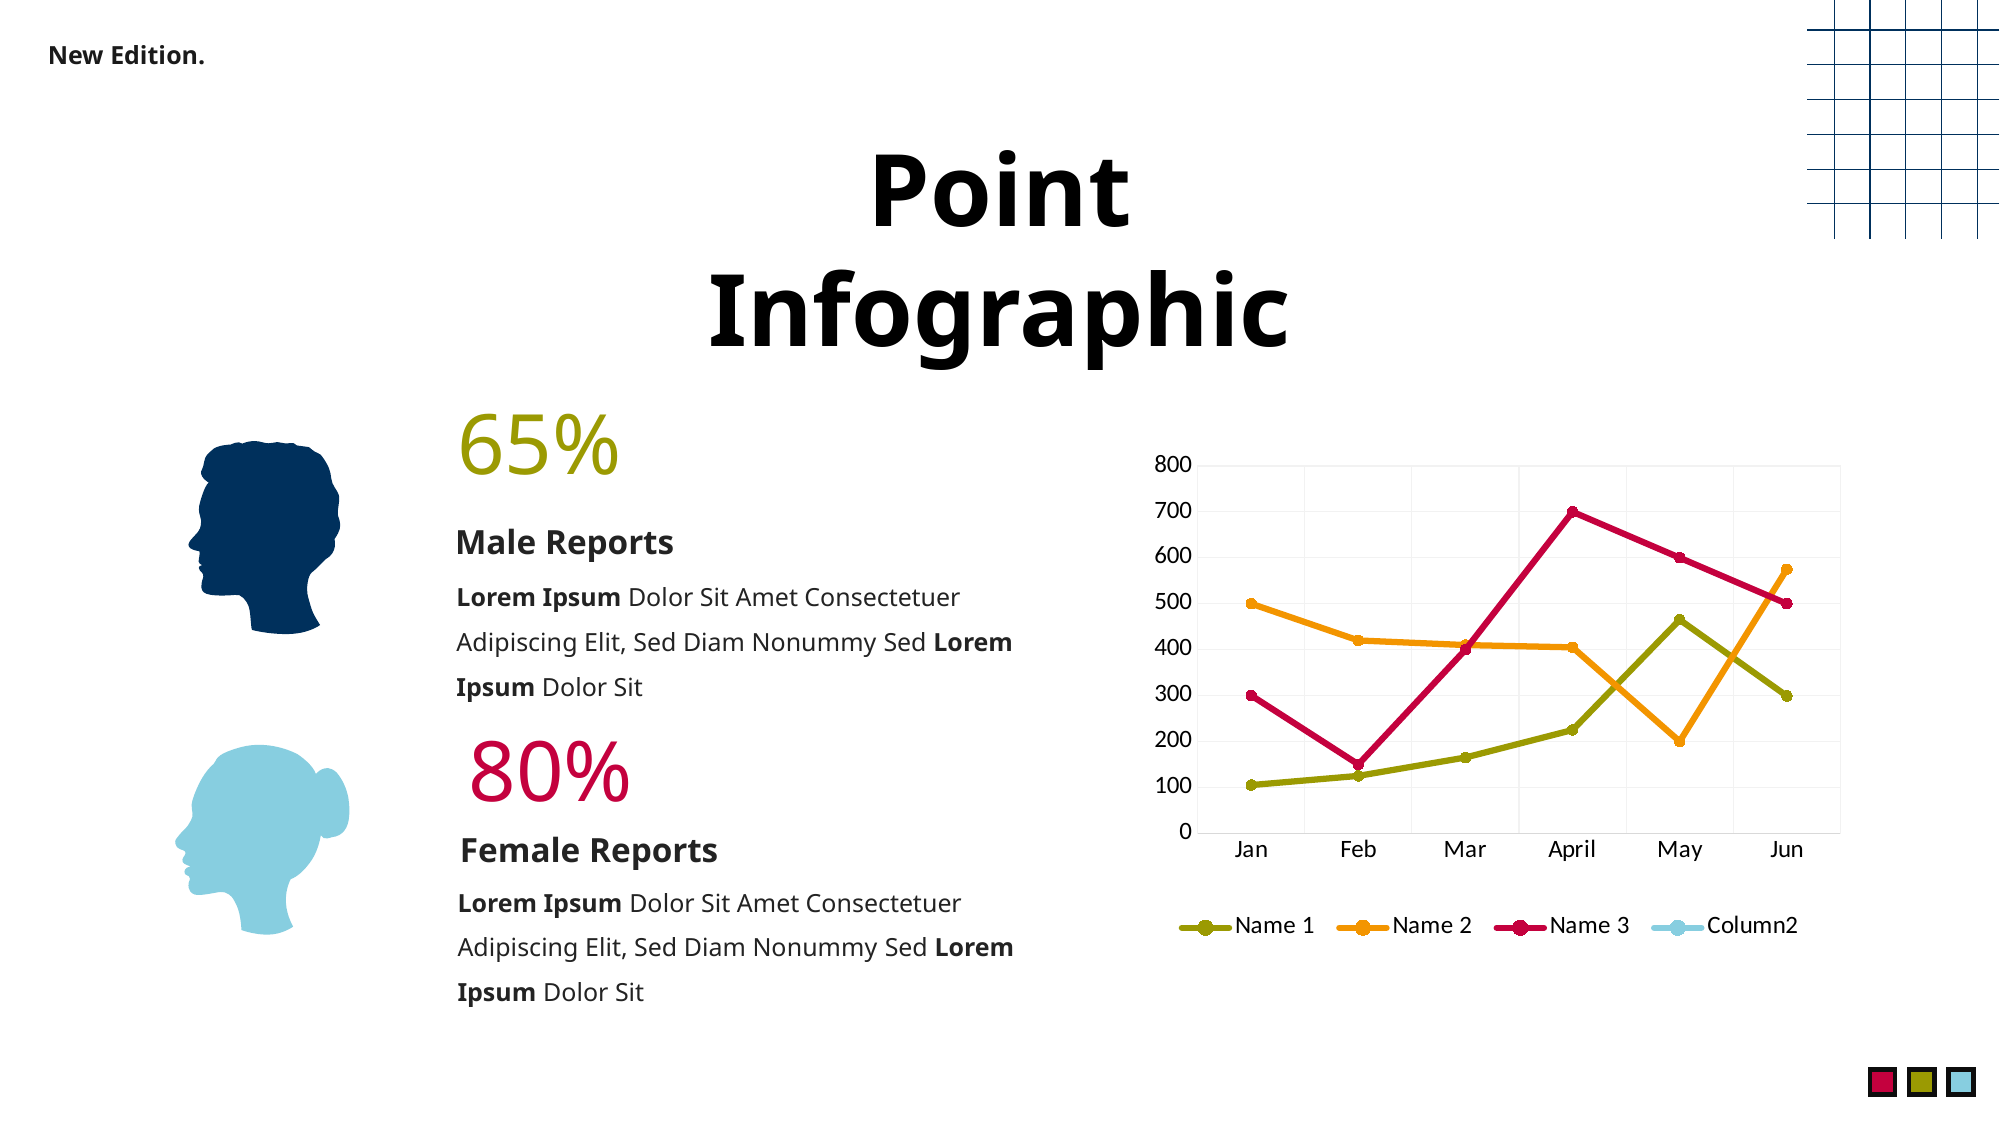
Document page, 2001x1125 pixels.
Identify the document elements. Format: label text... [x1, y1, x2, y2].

text_box New Edition. [33, 32, 221, 77]
text_box Male Reports [440, 493, 739, 569]
chart [1131, 369, 1853, 966]
text_box [175, 744, 350, 935]
text_box Point Infographic [558, 119, 1442, 375]
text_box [1869, 1069, 1974, 1095]
text_box Female Reports [444, 801, 805, 877]
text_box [1806, 0, 2000, 239]
text_box [188, 441, 341, 635]
text_box Lorem Ipsum Dolor Sit Amet Consectetuer Adipiscing Elit, Sed Diam Nonummy Sed Lorem Ipsum Dolor Sit [442, 864, 1035, 1015]
text_box 80% [401, 710, 700, 826]
text_box Lorem Ipsum Dolor Sit Amet Consectetuer Adipiscing Elit, Sed Diam Nonummy Sed Lorem Ipsum Dolor Sit [441, 559, 1034, 709]
text_box 65% [440, 384, 639, 493]
